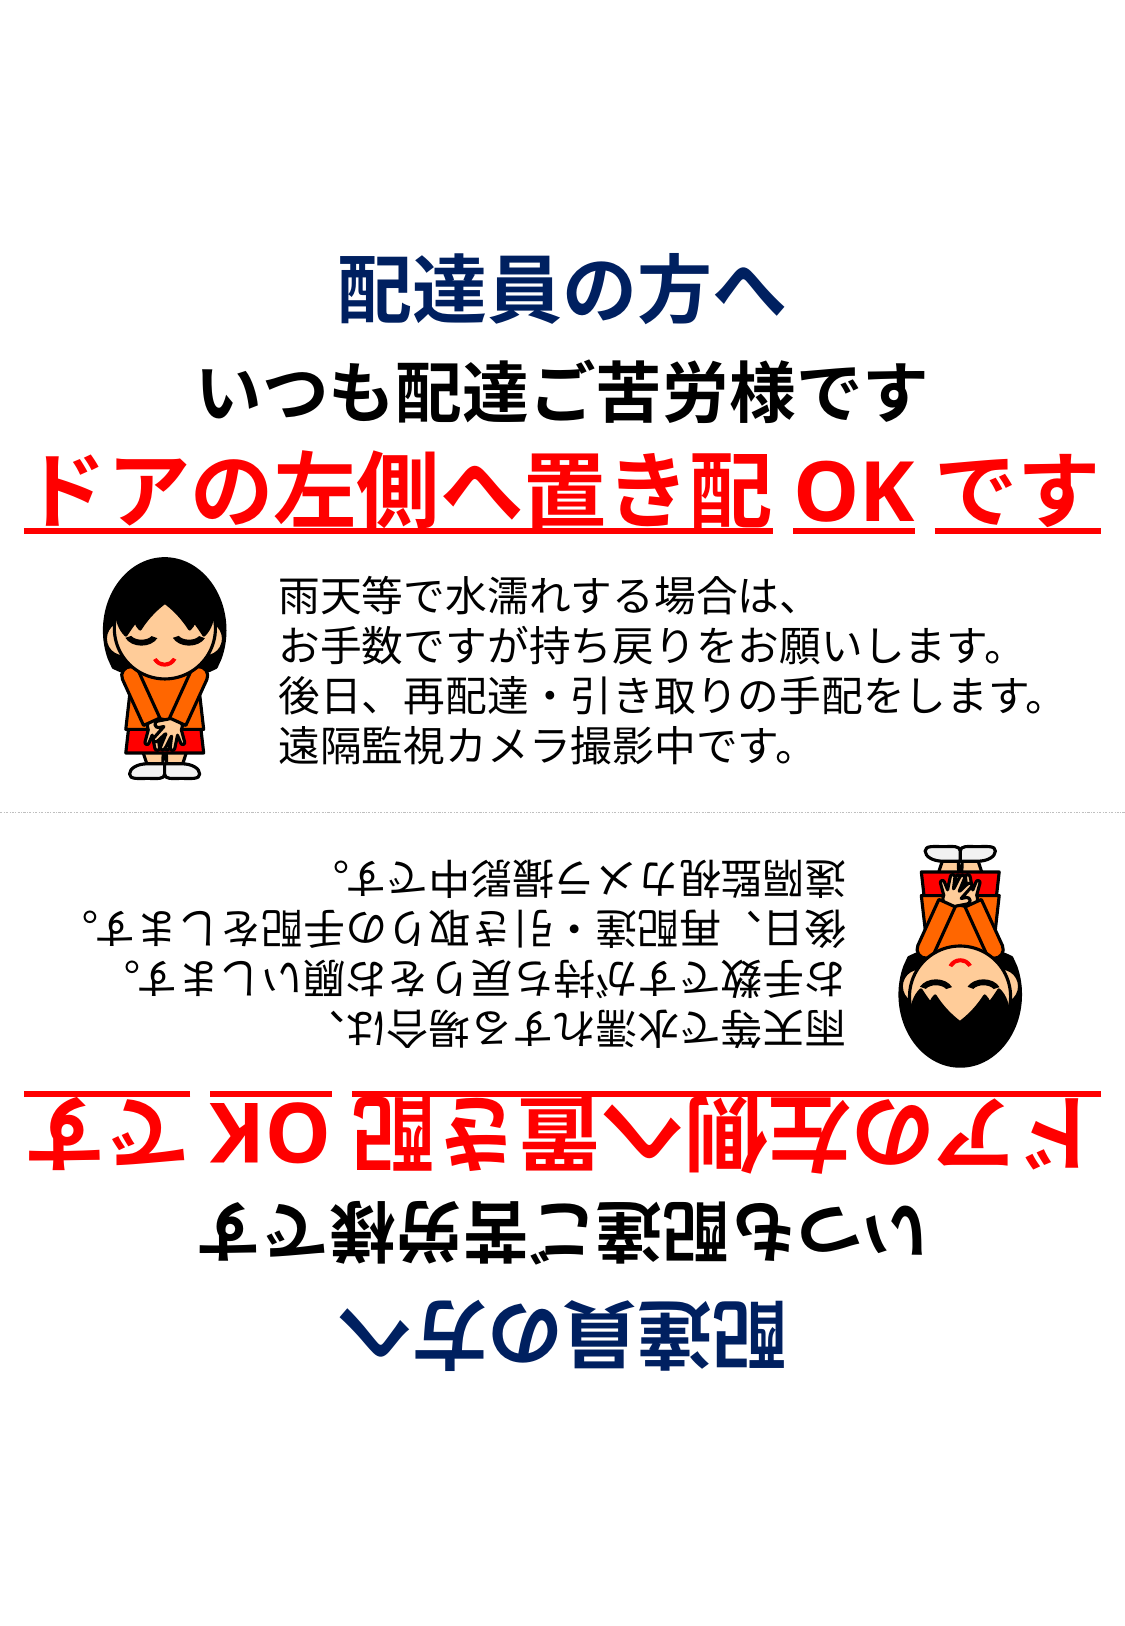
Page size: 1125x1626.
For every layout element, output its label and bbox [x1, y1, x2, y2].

text_box [19, 235, 1106, 780]
text_box [19, 845, 1106, 1390]
